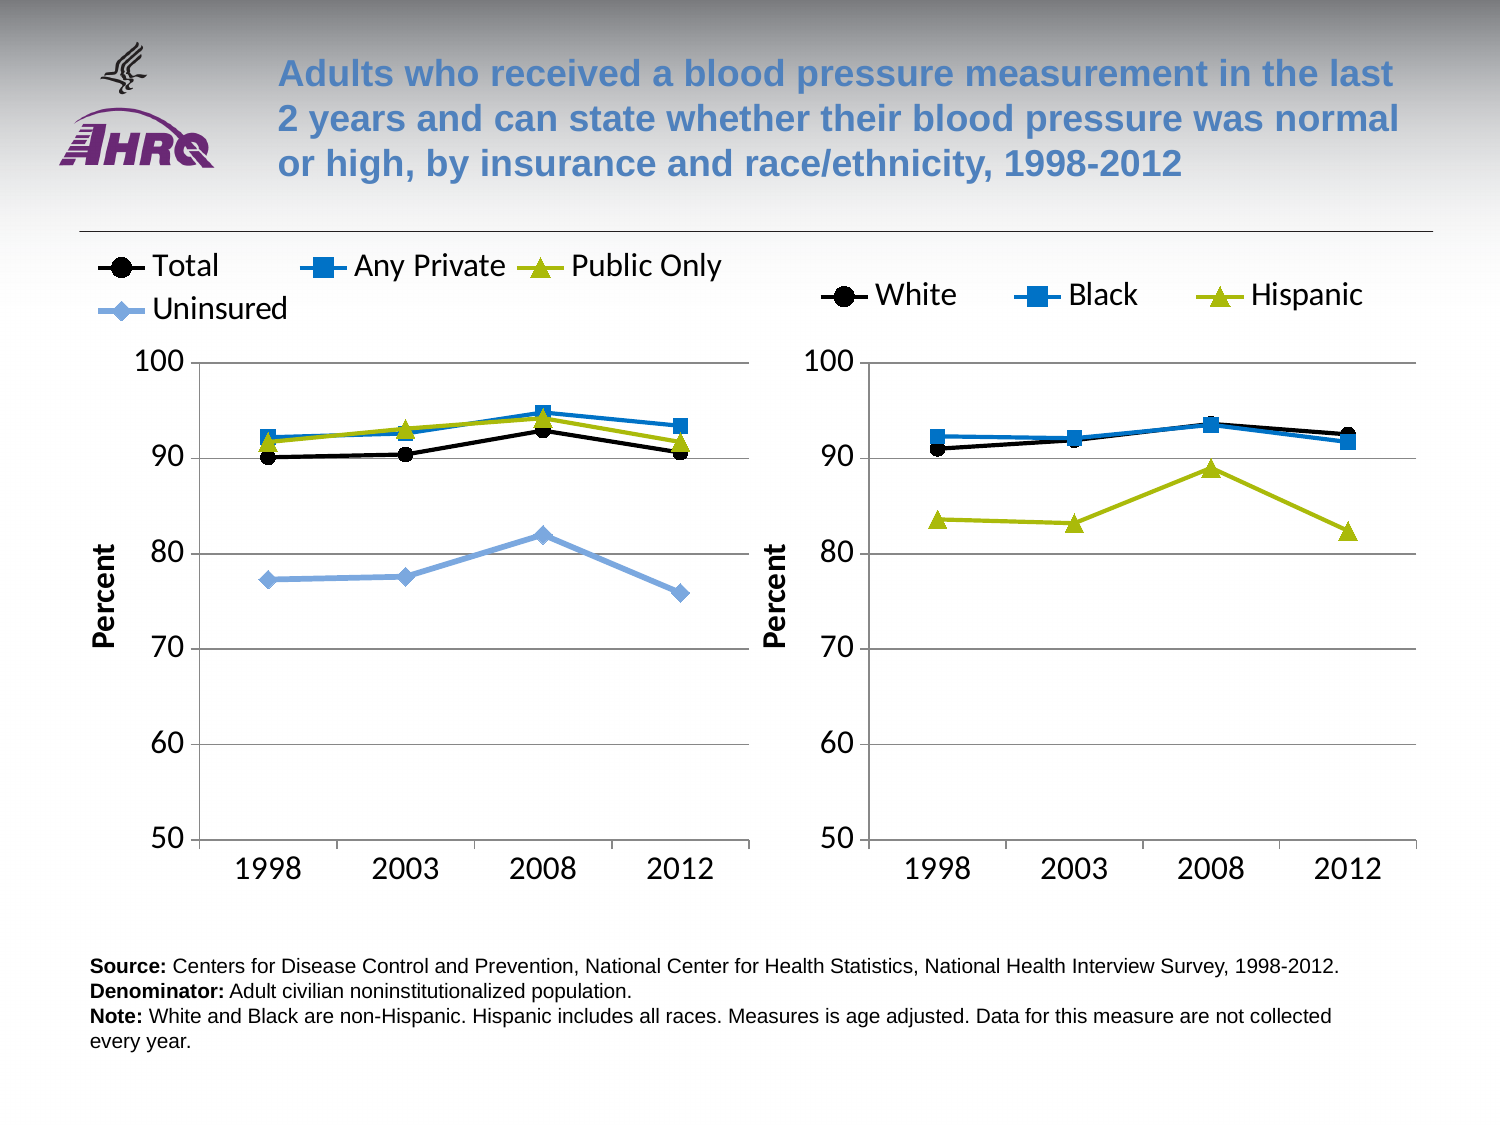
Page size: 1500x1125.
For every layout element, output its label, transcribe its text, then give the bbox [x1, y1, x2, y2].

chart [74, 239, 1426, 931]
title Adults who received a blood pressure measurement in the last 2 years and can state whether their blood pressure was normal or high, by insurance and race/ethnicity, 1998-2012 [262, 45, 1425, 188]
picture [0, 0, 1500, 1125]
text_box Source: Centers for Disease Control and Prevention, National Center for Health Statistics, National Health Interview Survey, 1998-2012. Denominator: Adult civilian noninstitutionalized population. Note: White and Black are non-Hispanic. Hispanic includes all races. Measures is age adjusted. Data for this measure are not collected every year. [75, 945, 1400, 1085]
